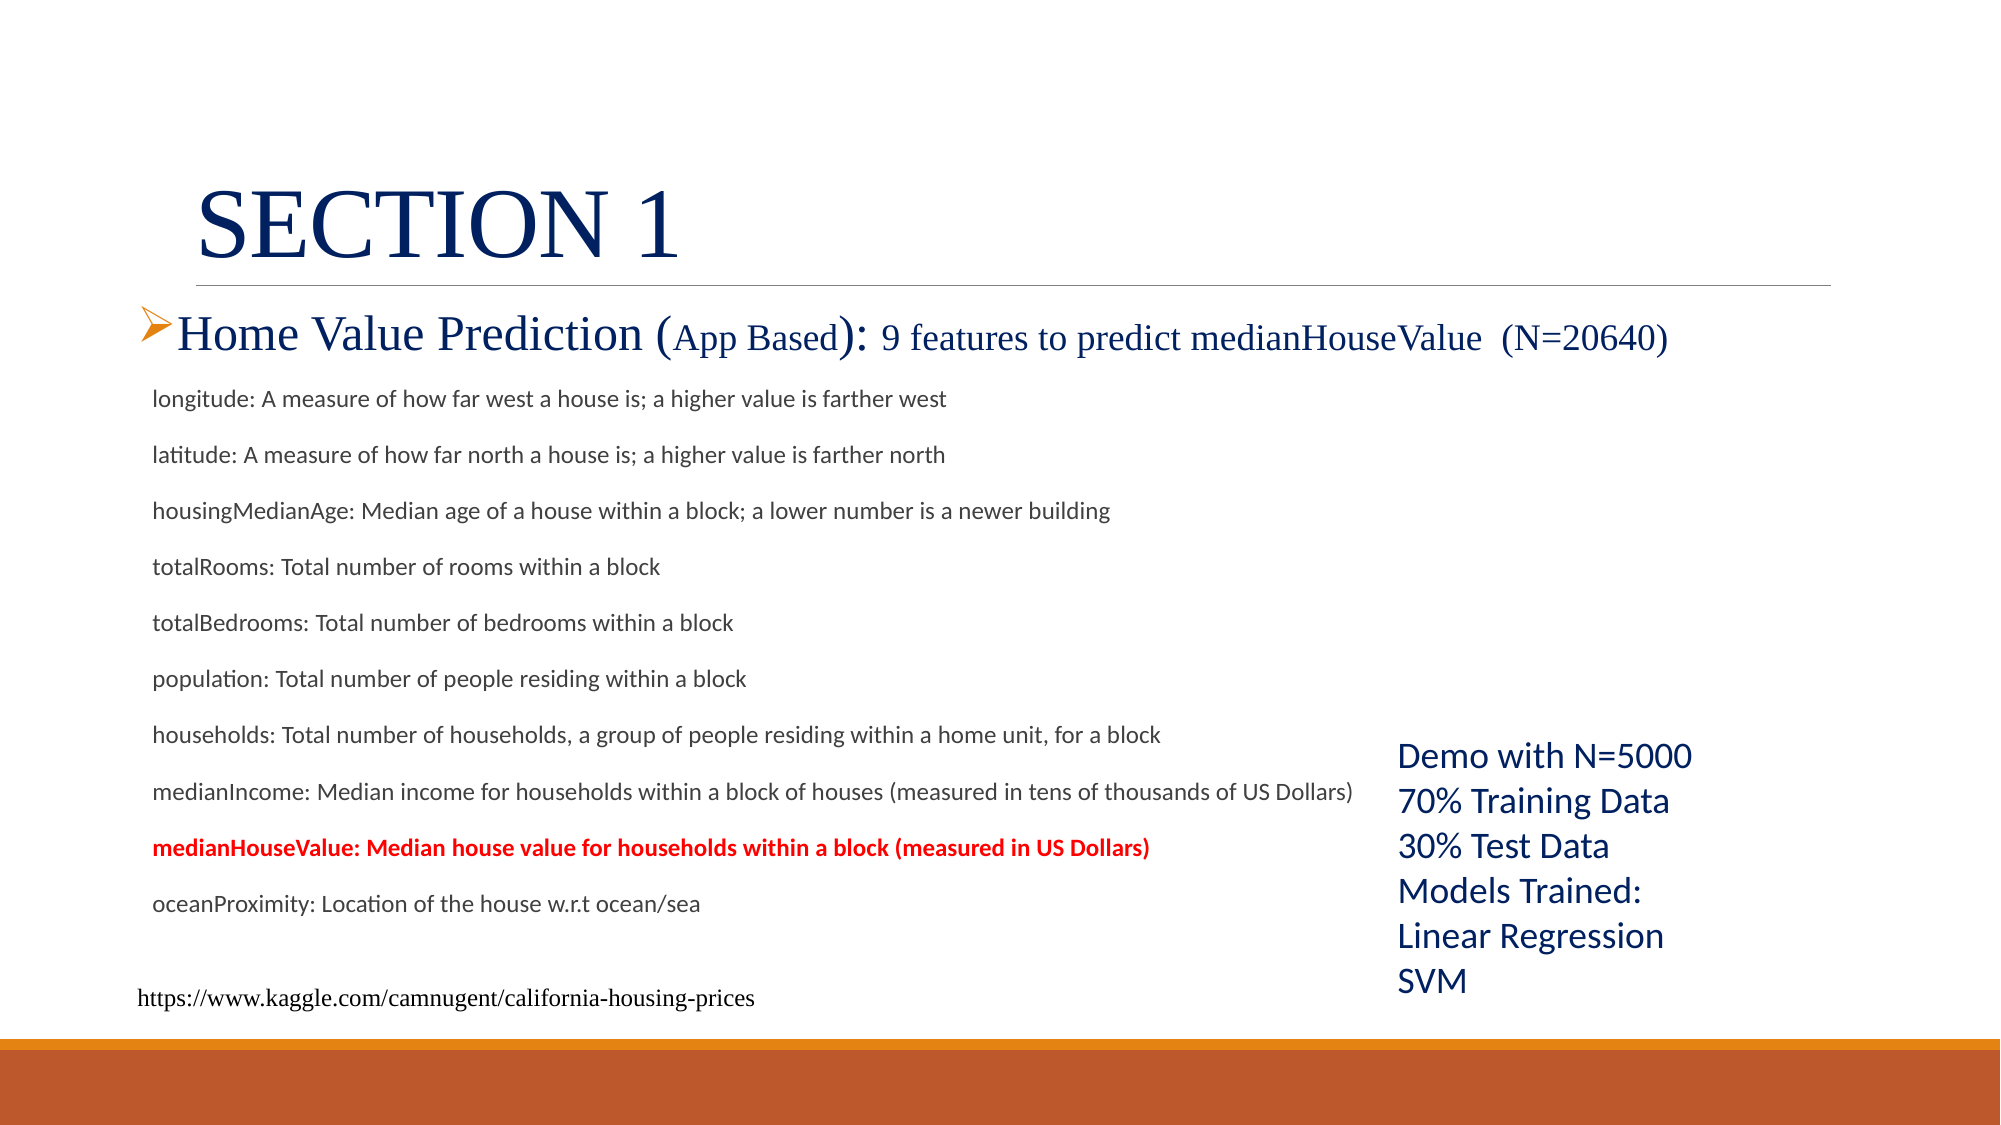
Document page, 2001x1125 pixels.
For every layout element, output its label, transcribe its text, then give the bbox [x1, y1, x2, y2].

text_box Demo with N=5000 70% Training Data 30% Test Data Models Trained: Linear Regression SVM [1382, 723, 1945, 1009]
list Home Value Prediction (App Based): 9 features to predict medianHouseValue (N=20640) longitude: A measure of how far west a house is; a higher value is farther west latitude: A measure of how far north a house is; a higher value is farther north housingMedianAge: Median age of a house within a block; a lower number is a newer building totalRooms: Total number of rooms within a block totalBedrooms: Total number of bedrooms within a block population: Total number of people residing within a block households: Total number of households, a group of people residing within a home unit, for a block medianIncome: Median income for households within a block of houses (measured in tens of thousands of US Dollars) medianHouseValue: Median house value for households within a block (measured in US Dollars) oceanProximity: Location of the house w.r.t ocean/sea https://www.kaggle.com/camnugent/california-housing-prices [137, 299, 1863, 1046]
title SECTION 1 [180, 47, 1830, 285]
